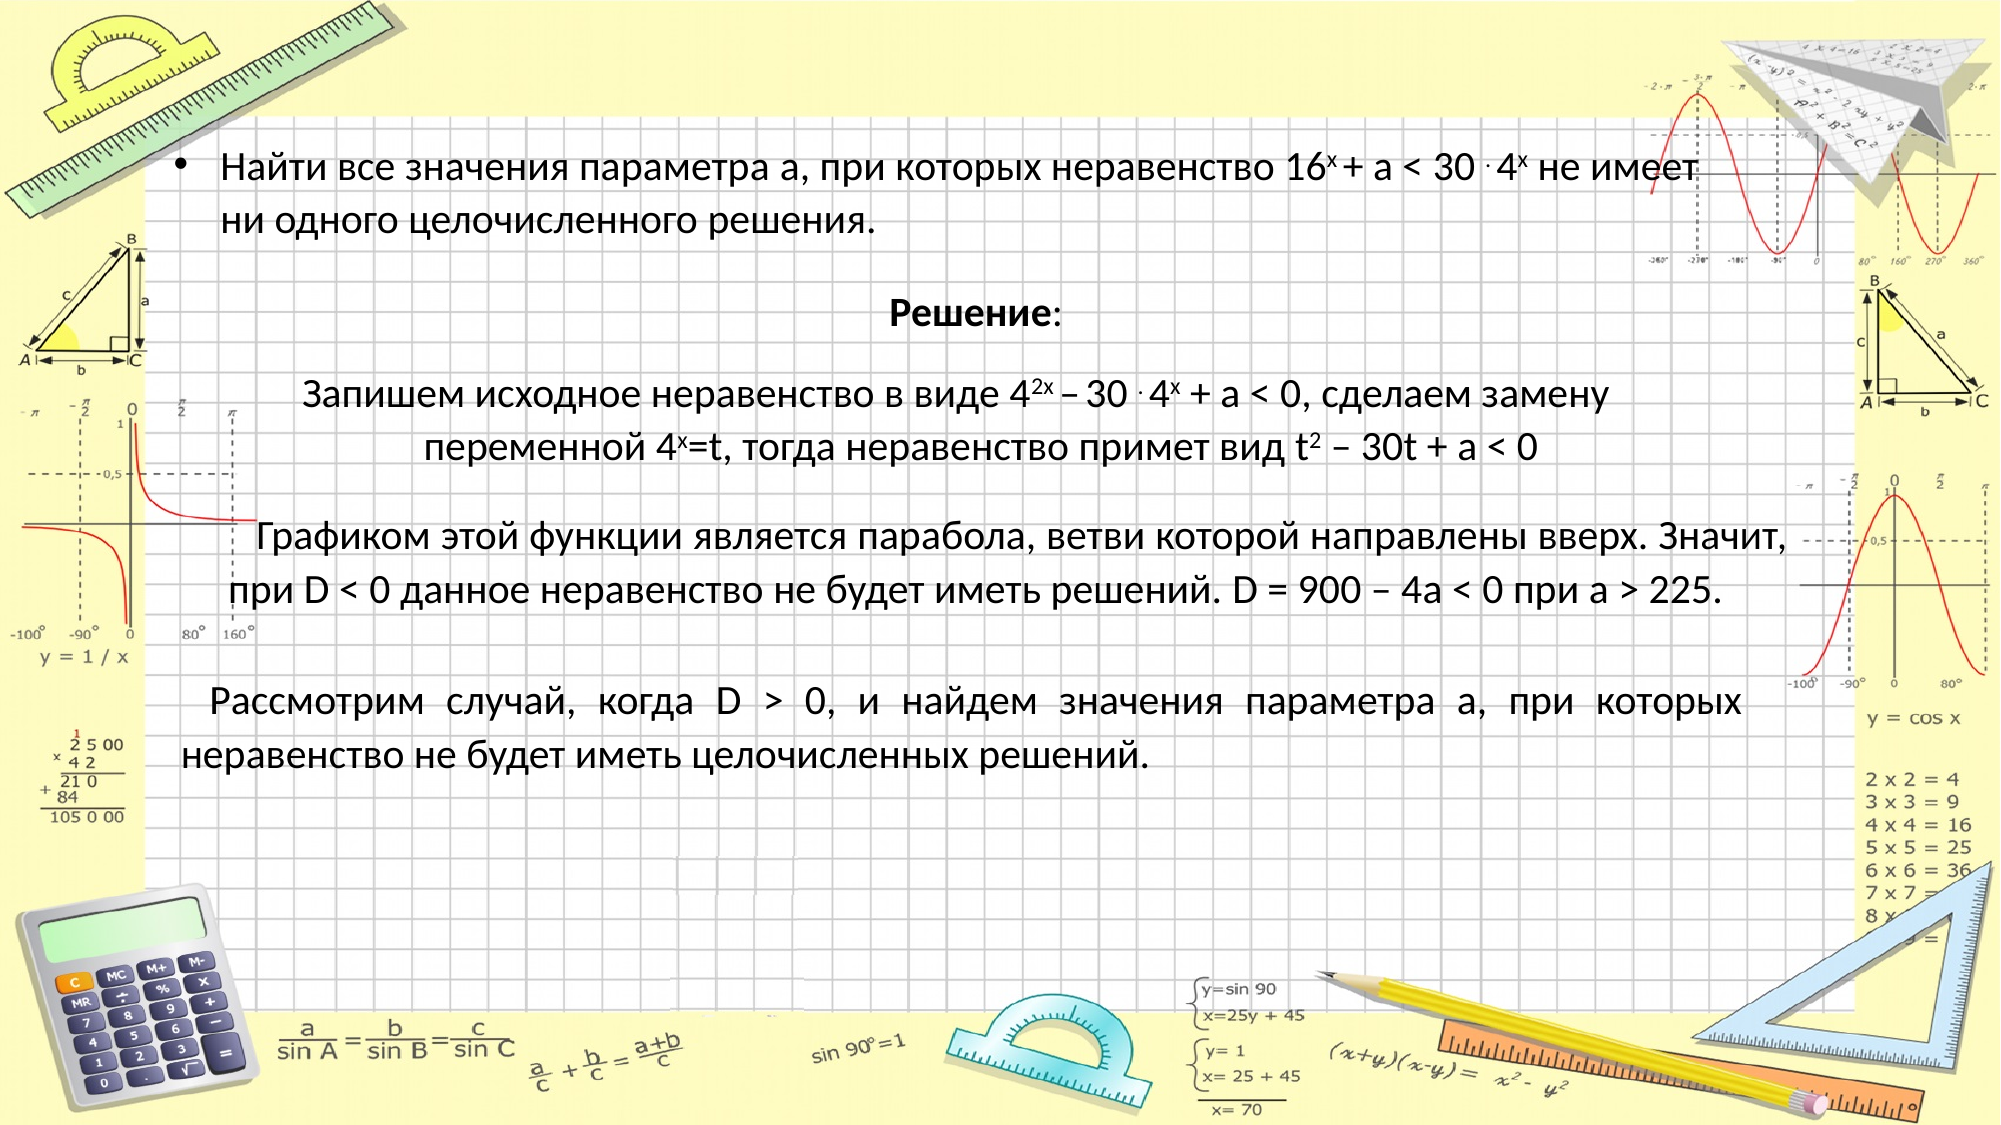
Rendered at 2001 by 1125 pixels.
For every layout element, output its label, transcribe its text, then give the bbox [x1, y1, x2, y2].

text_box Решение: [799, 274, 1079, 343]
picture [0, 0, 2001, 1125]
text_box Рассмотрим случай, когда D > 0, и найдем значения параметра а, при которых неравенство не будет иметь целочисленных решений. [91, 662, 1787, 784]
text_box Запишем исходное неравенство в виде 42x – 30 . 4x + а < 0, сделаем замену переменной 4x=t, тогда неравенство примет вид t2 – 30t + a < 0 [183, 354, 1787, 477]
text_box Графиком этой функции является парабола, ветви которой направлены вверх. Значит, при D < 0 данное неравенство не будет иметь решений. D = 900 – 4a < 0 при a > 225. [138, 497, 1833, 619]
text_box Найти все значения параметра a, при которых неравенство 16x + a < 30 . 4x не имеет ни одного целочисленного решения. [158, 127, 1720, 250]
